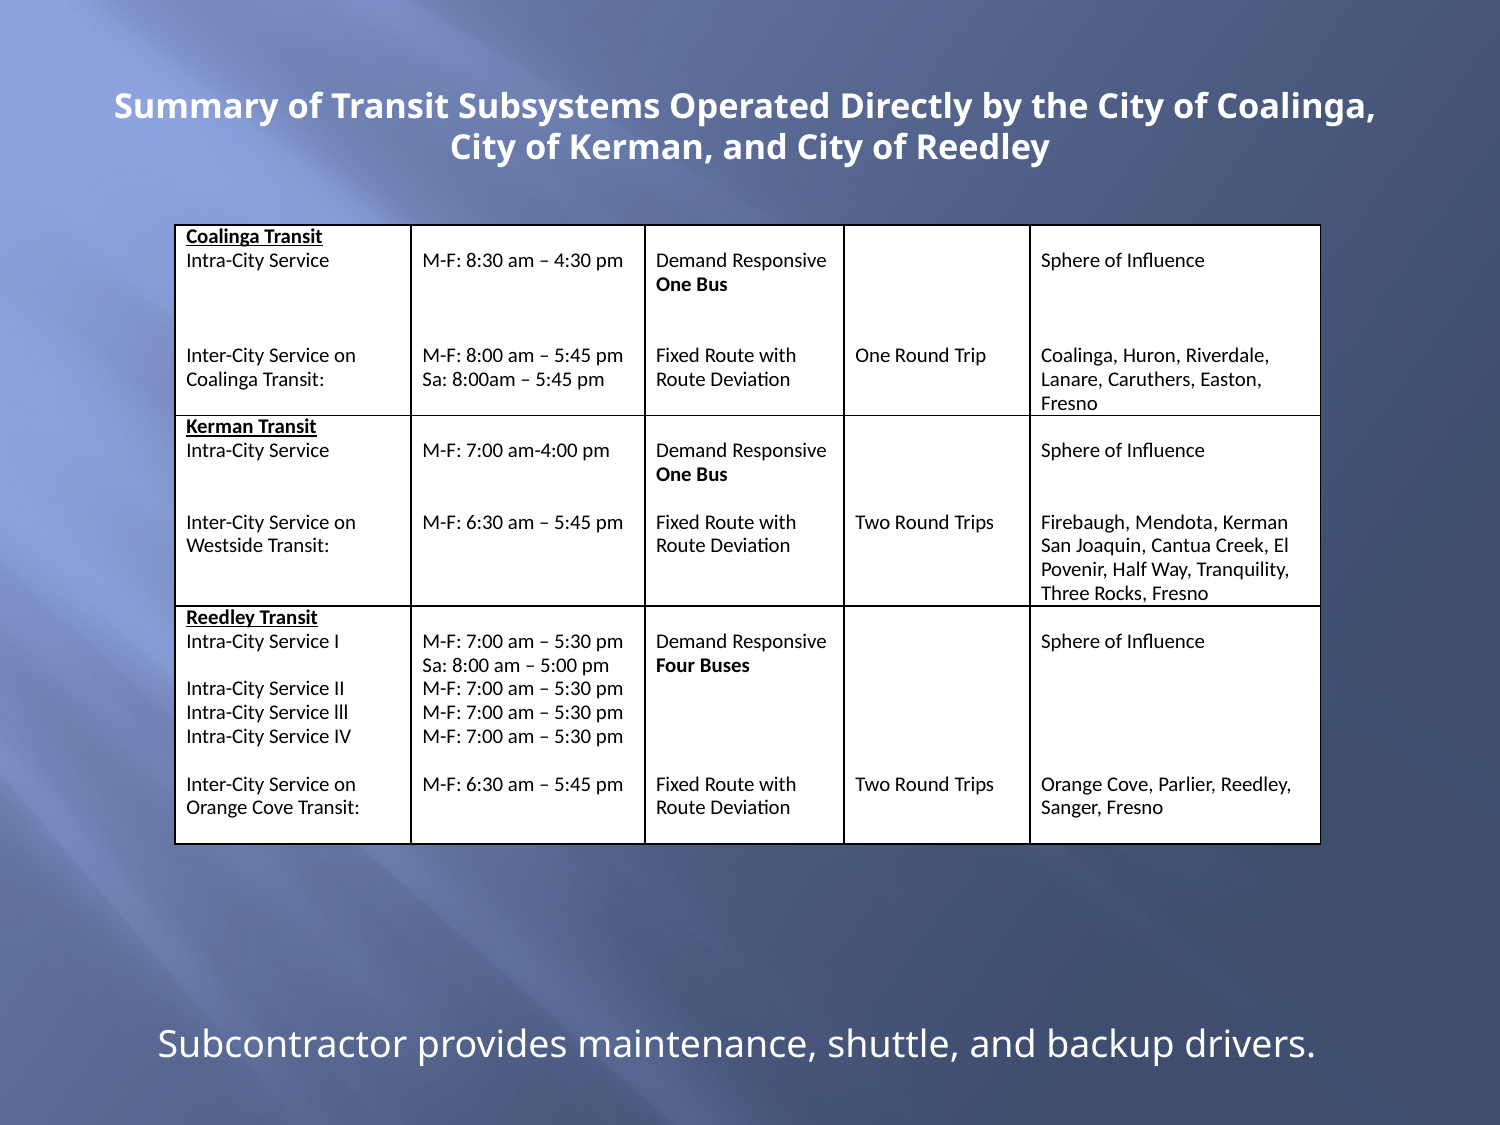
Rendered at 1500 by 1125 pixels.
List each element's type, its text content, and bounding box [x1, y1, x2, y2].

table_cell Kerman Transit Intra-City Service Inter-City Service on Westside Transit: [176, 416, 410, 605]
table_cell Sphere of Influence Firebaugh, Mendota, Kerman San Joaquin, Cantua Creek, El Povenir, Half Way, Tranquility, Three Rocks, Fresno [1031, 416, 1320, 605]
table_header Demand Responsive One Bus Fixed Route with Route Deviation [646, 226, 843, 415]
table_cell Sphere of Influence Orange Cove, Parlier, Reedley, Sanger, Fresno [1031, 607, 1320, 843]
text_box Subcontractor provides maintenance, shuttle, and backup drivers. [62, 1012, 1413, 1073]
table_cell M-F: 7:00 am – 5:30 pm Sa: 8:00 am – 5:00 pm M-F: 7:00 am – 5:30 pm M-F: 7:00 am – 5:30 pm M-F: 7:00 am – 5:30 pm M-F: 6:30 am – 5:45 pm [412, 607, 644, 843]
table_cell Two Round Trips [845, 607, 1029, 843]
title Summary of Transit Subsystems Operated Directly by the City of Coalinga, City of Kerman, and City of Reedley [75, 62, 1425, 250]
table_cell M-F: 7:00 am-4:00 pm M-F: 6:30 am – 5:45 pm [412, 416, 644, 605]
table_cell Two Round Trips [845, 416, 1029, 605]
table_cell Demand Responsive One Bus Fixed Route with Route Deviation [646, 416, 843, 605]
table_header One Round Trip [845, 226, 1029, 415]
table_cell Demand Responsive Four Buses Fixed Route with Route Deviation [646, 607, 843, 843]
table_header Sphere of Influence Coalinga, Huron, Riverdale, Lanare, Caruthers, Easton, Fresno [1031, 226, 1320, 415]
table_header M-F: 8:30 am – 4:30 pm M-F: 8:00 am – 5:45 pm Sa: 8:00am – 5:45 pm [412, 226, 644, 415]
table_header Coalinga Transit Intra-City Service Inter-City Service on Coalinga Transit: [176, 226, 410, 415]
table_cell Reedley Transit Intra-City Service I Intra-City Service II Intra-City Service lll Intra-City Service IV Inter-City Service on Orange Cove Transit: [176, 607, 410, 843]
